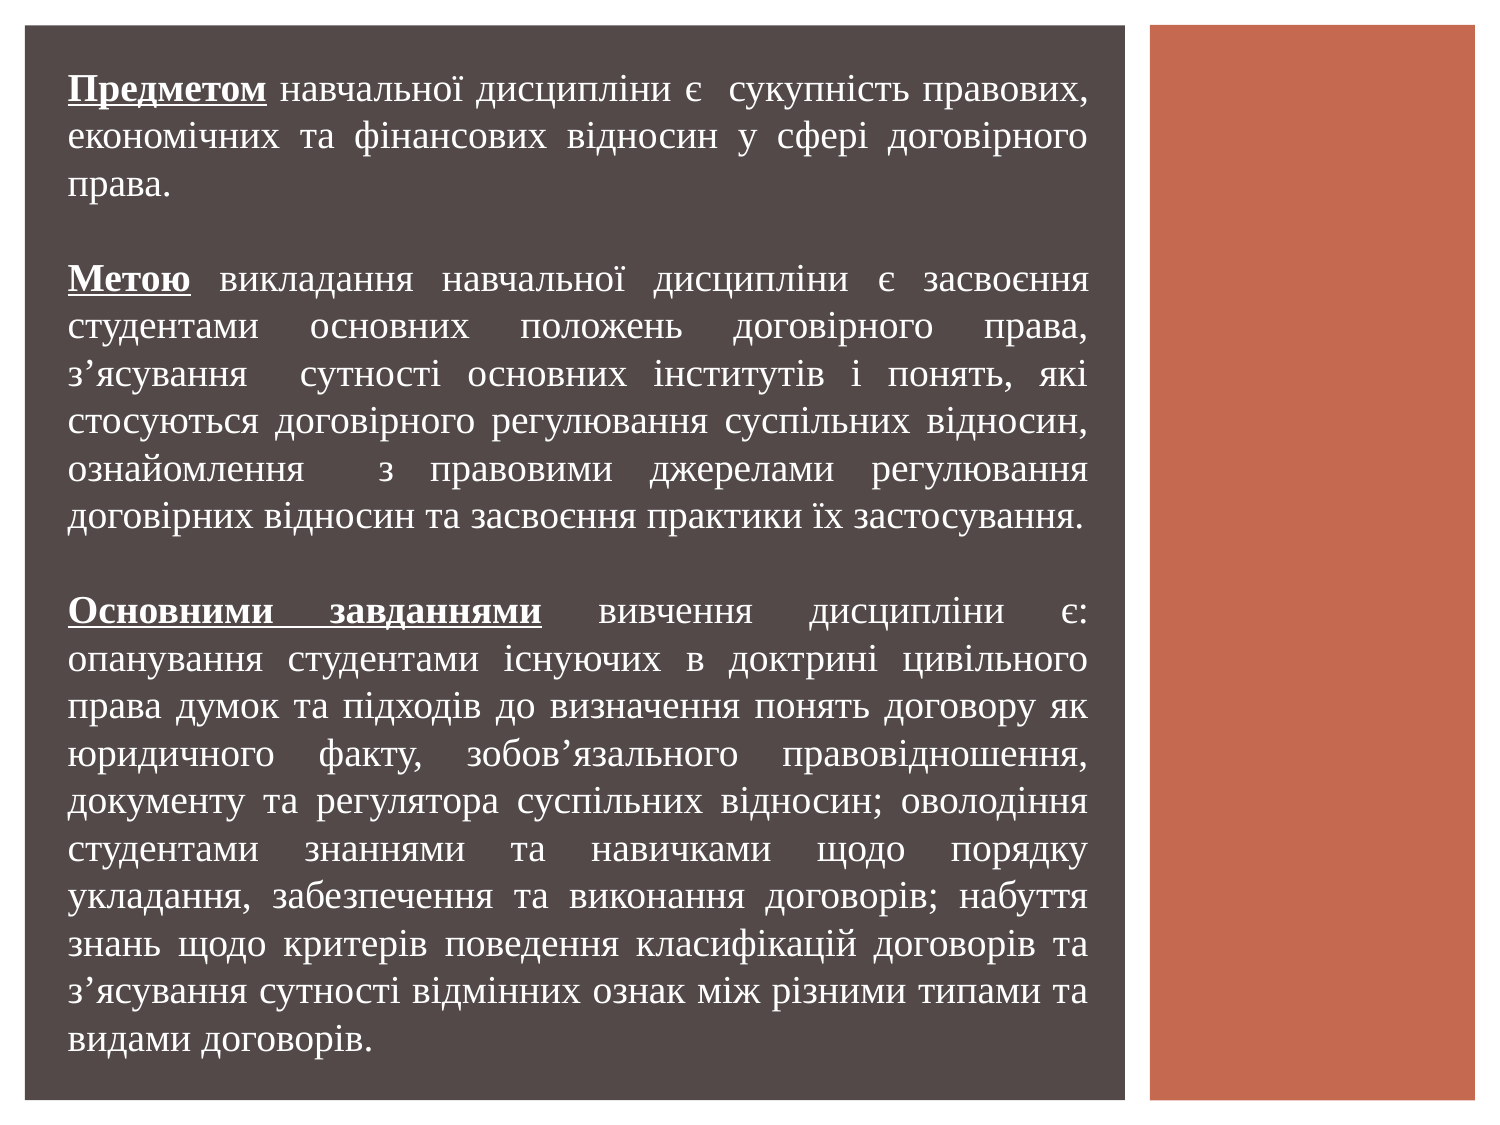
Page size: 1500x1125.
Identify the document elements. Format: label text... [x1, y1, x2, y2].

text_box Предметом навчальної дисципліни є сукупність правових, економічних та фінансових відносин у сфері договірного права. Метою викладання навчальної дисципліни є засвоєння студентами основних положень договірного права, з’ясування сутності основних інститутів і понять, які стосуються договірного регулювання суспільних відносин, ознайомлення з правовими джерелами регулювання договірних відносин та засвоєння практики їх застосування. Основними завданнями вивчення дисципліни є: опанування студентами існуючих в доктрині цивільного права думок та підходів до визначення понять договору як юридичного факту, зобов’язального правовідношення, документу та регулятора суспільних відносин; оволодіння студентами знаннями та навичками щодо порядку укладання, забезпечення та виконання договорів; набуття знань щодо критерів поведення класифікацій договорів та з’ясування сутності відмінних ознак між різними типами та видами договорів. [53, 54, 1105, 1067]
